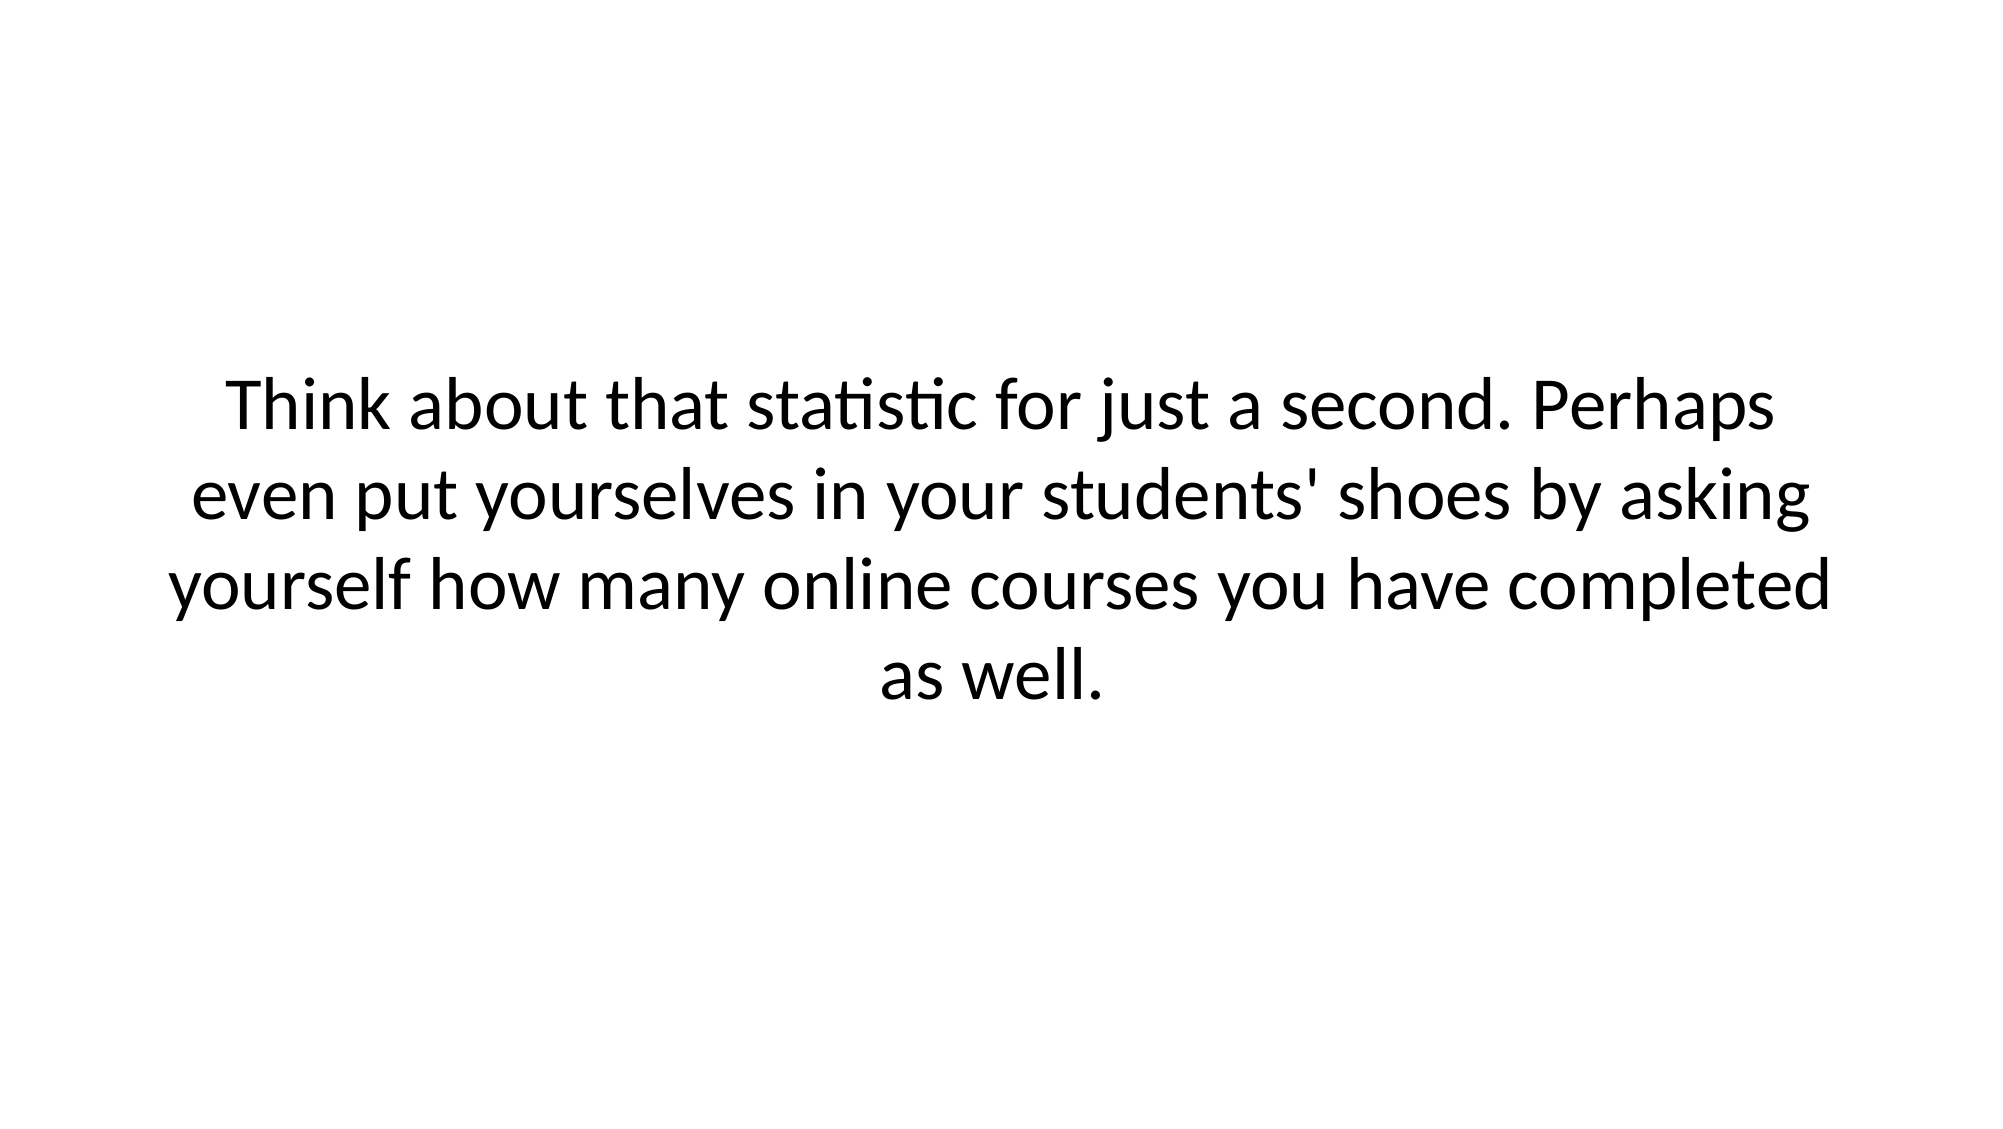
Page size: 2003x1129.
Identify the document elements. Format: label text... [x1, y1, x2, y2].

title Think about that statistic for just a second. Perhaps even put yourselves in your students' shoes by asking yourself how many online courses you have completed as well. [150, 287, 1853, 782]
